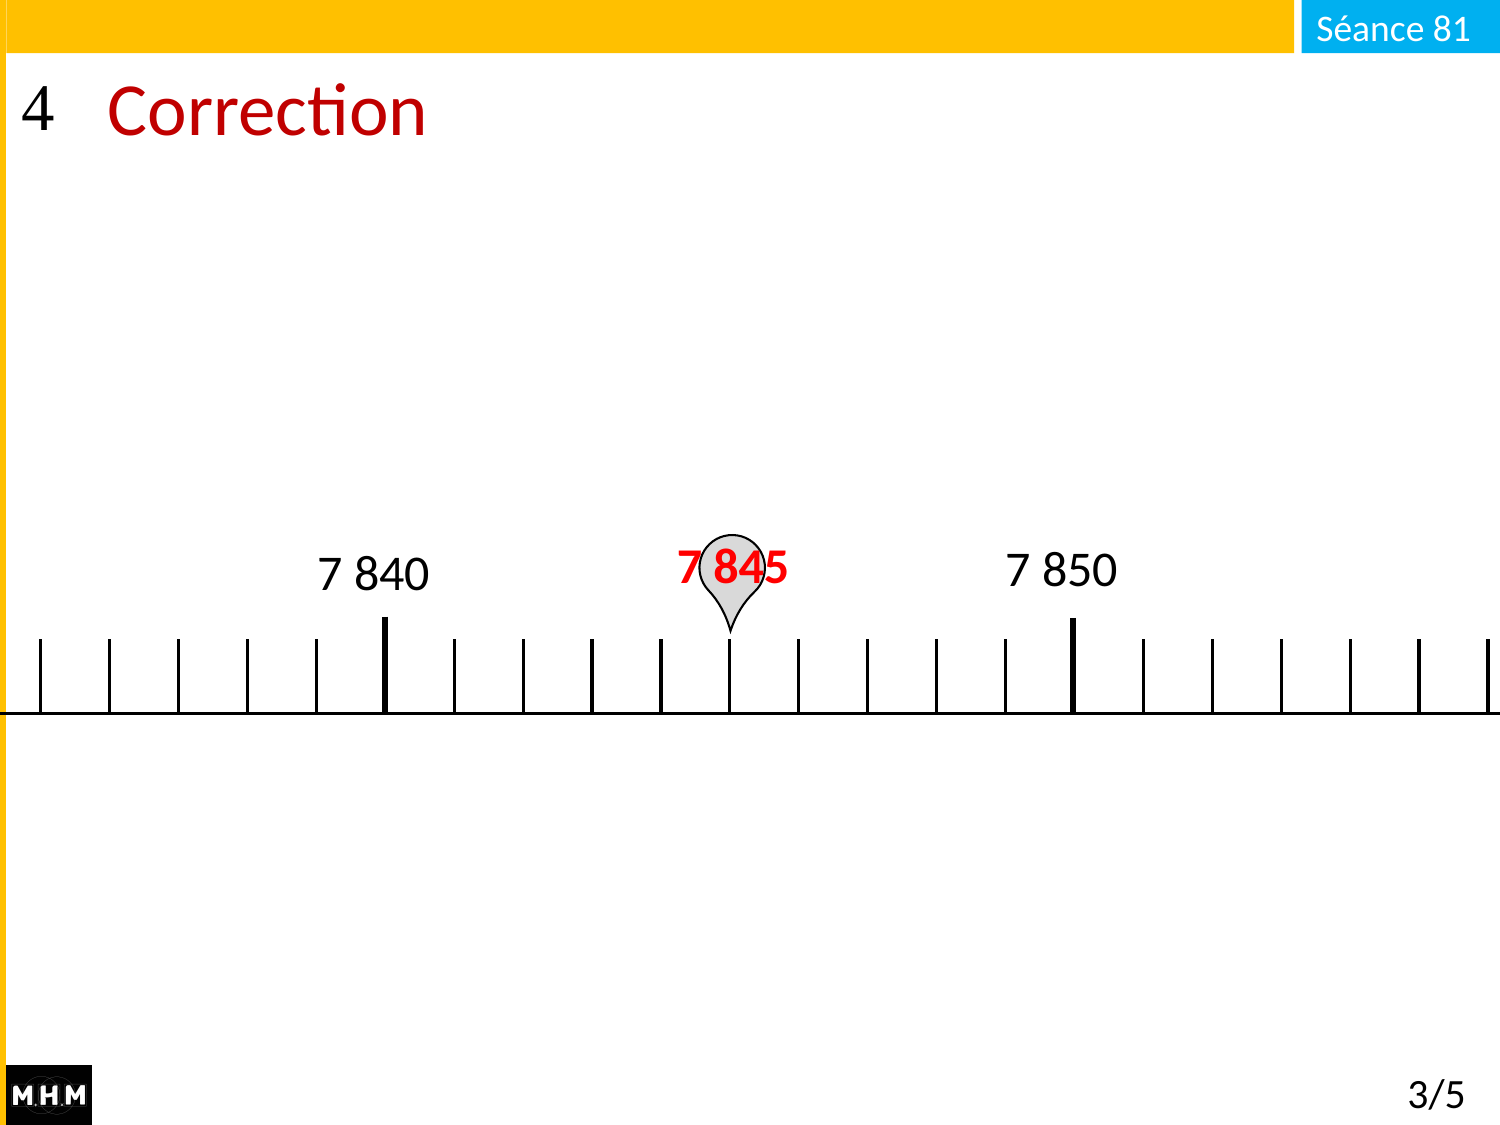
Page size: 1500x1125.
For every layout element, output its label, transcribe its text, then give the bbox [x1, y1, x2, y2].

text_box 7 840 [303, 533, 468, 609]
list 3/5 [1373, 1064, 1500, 1125]
text_box 7 850 [991, 529, 1144, 604]
text_box 7 845 [662, 526, 856, 601]
picture [6, 1065, 92, 1125]
text_box [715, 601, 748, 616]
title Correction [92, 29, 1387, 192]
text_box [0, 616, 1500, 715]
